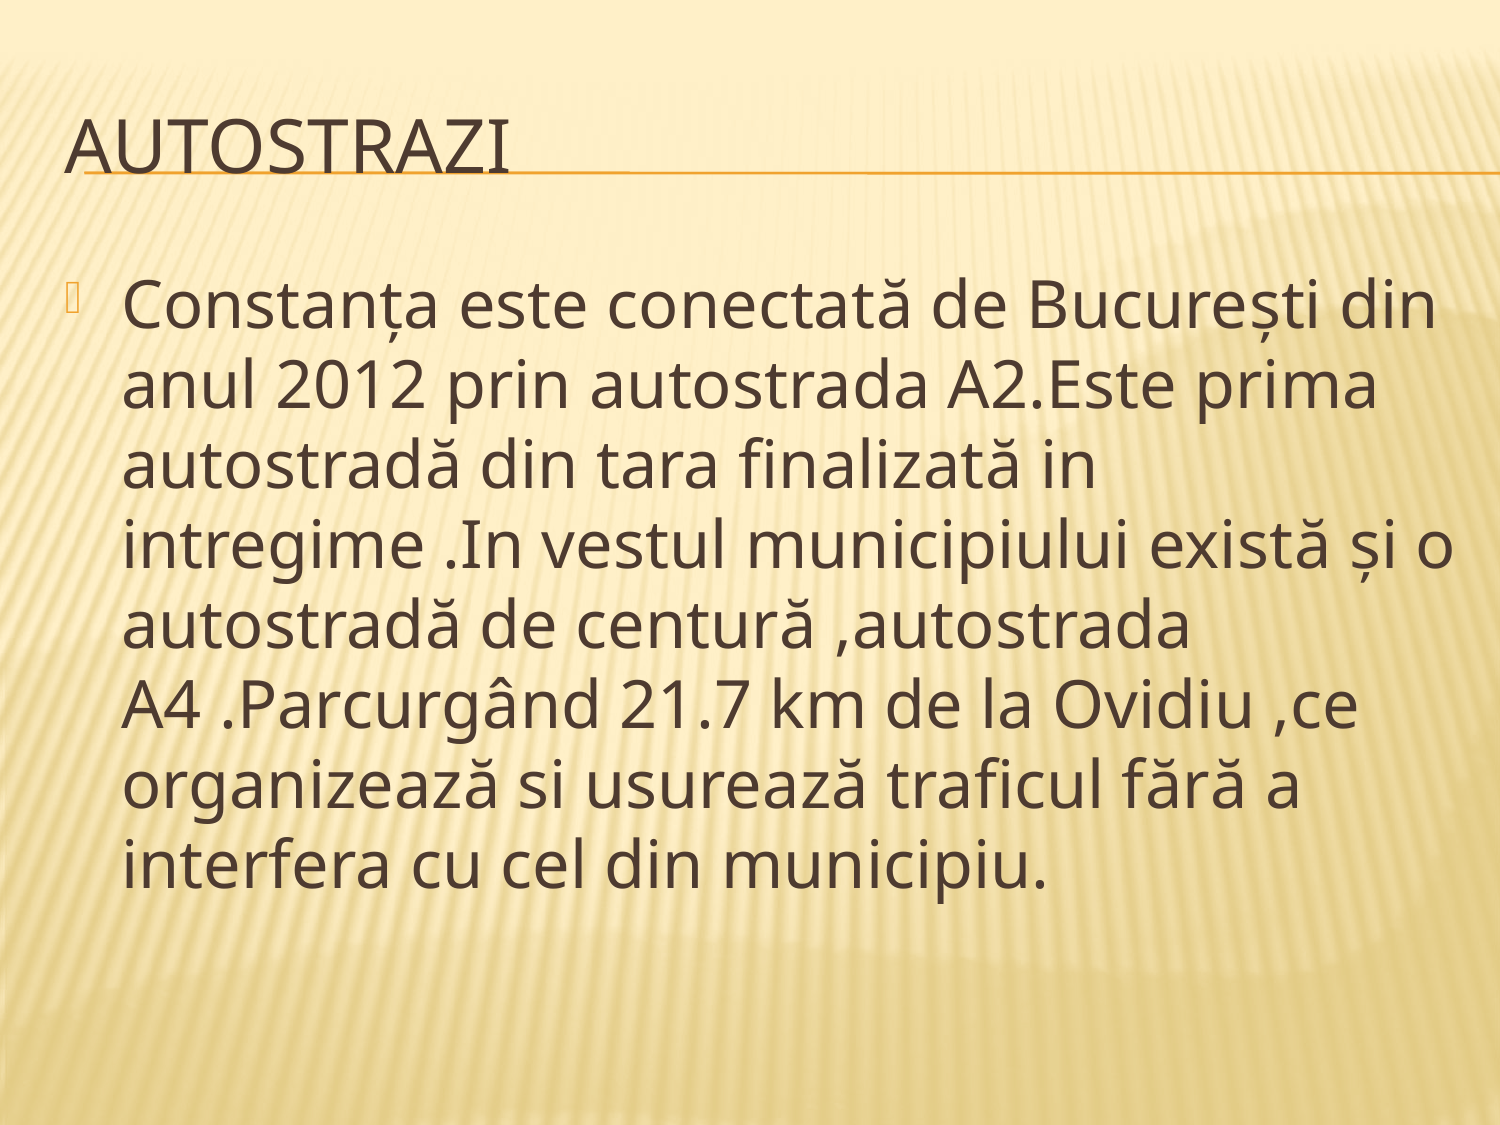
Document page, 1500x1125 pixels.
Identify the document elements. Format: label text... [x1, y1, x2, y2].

title AUTOSTRAZI [50, 75, 1475, 213]
list Constanța este conectată de București din anul 2012 prin autostrada A2.Este prima autostradă din tara finalizată in intregime .In vestul municipiului există și o autostradă de centură ,autostrada A4 .Parcurgând 21.7 km de la Ovidiu ,ce organizează si usurează traficul fără a interfera cu cel din municipiu. [50, 254, 1475, 998]
